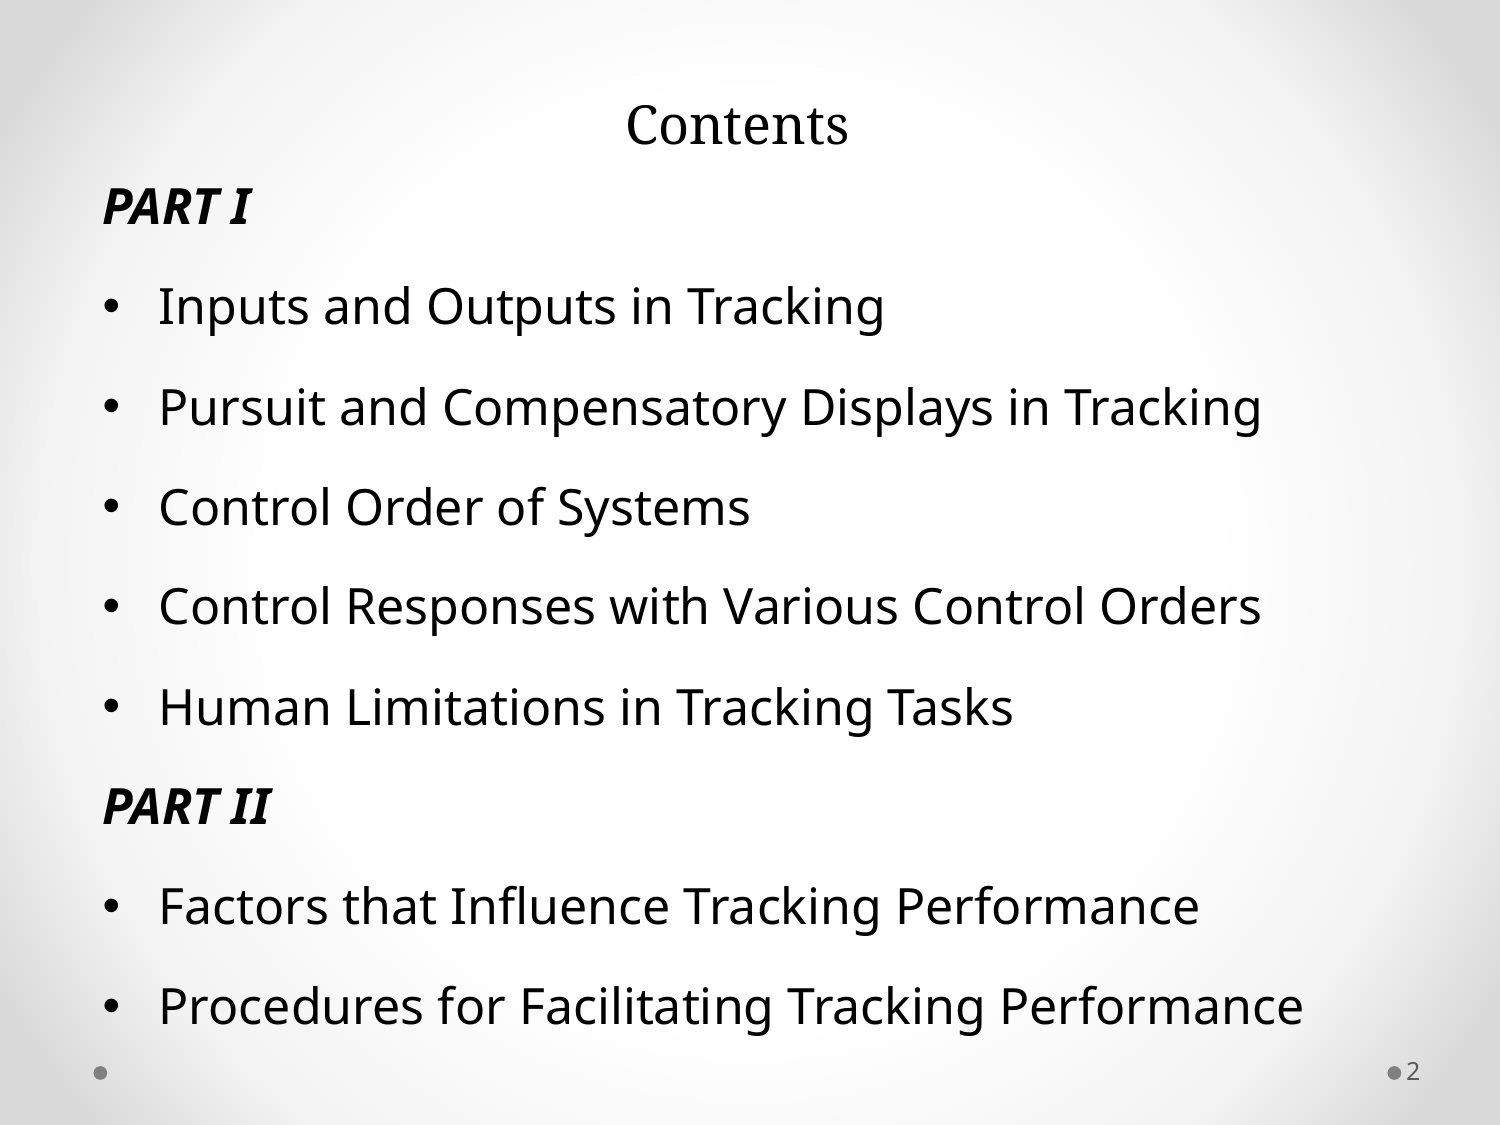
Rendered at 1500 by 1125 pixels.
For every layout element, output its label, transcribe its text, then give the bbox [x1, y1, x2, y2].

title Contents [62, 62, 1413, 163]
list PART I Inputs and Outputs in Tracking Pursuit and Compensatory Displays in Tracking Control Order of Systems Control Responses with Various Control Orders Human Limitations in Tracking Tasks PART II Factors that Influence Tracking Performance Procedures for Facilitating Tracking Performance [87, 137, 1438, 1113]
picture [0, 0, 1500, 1125]
slide_number 2 [1401, 1042, 1494, 1103]
